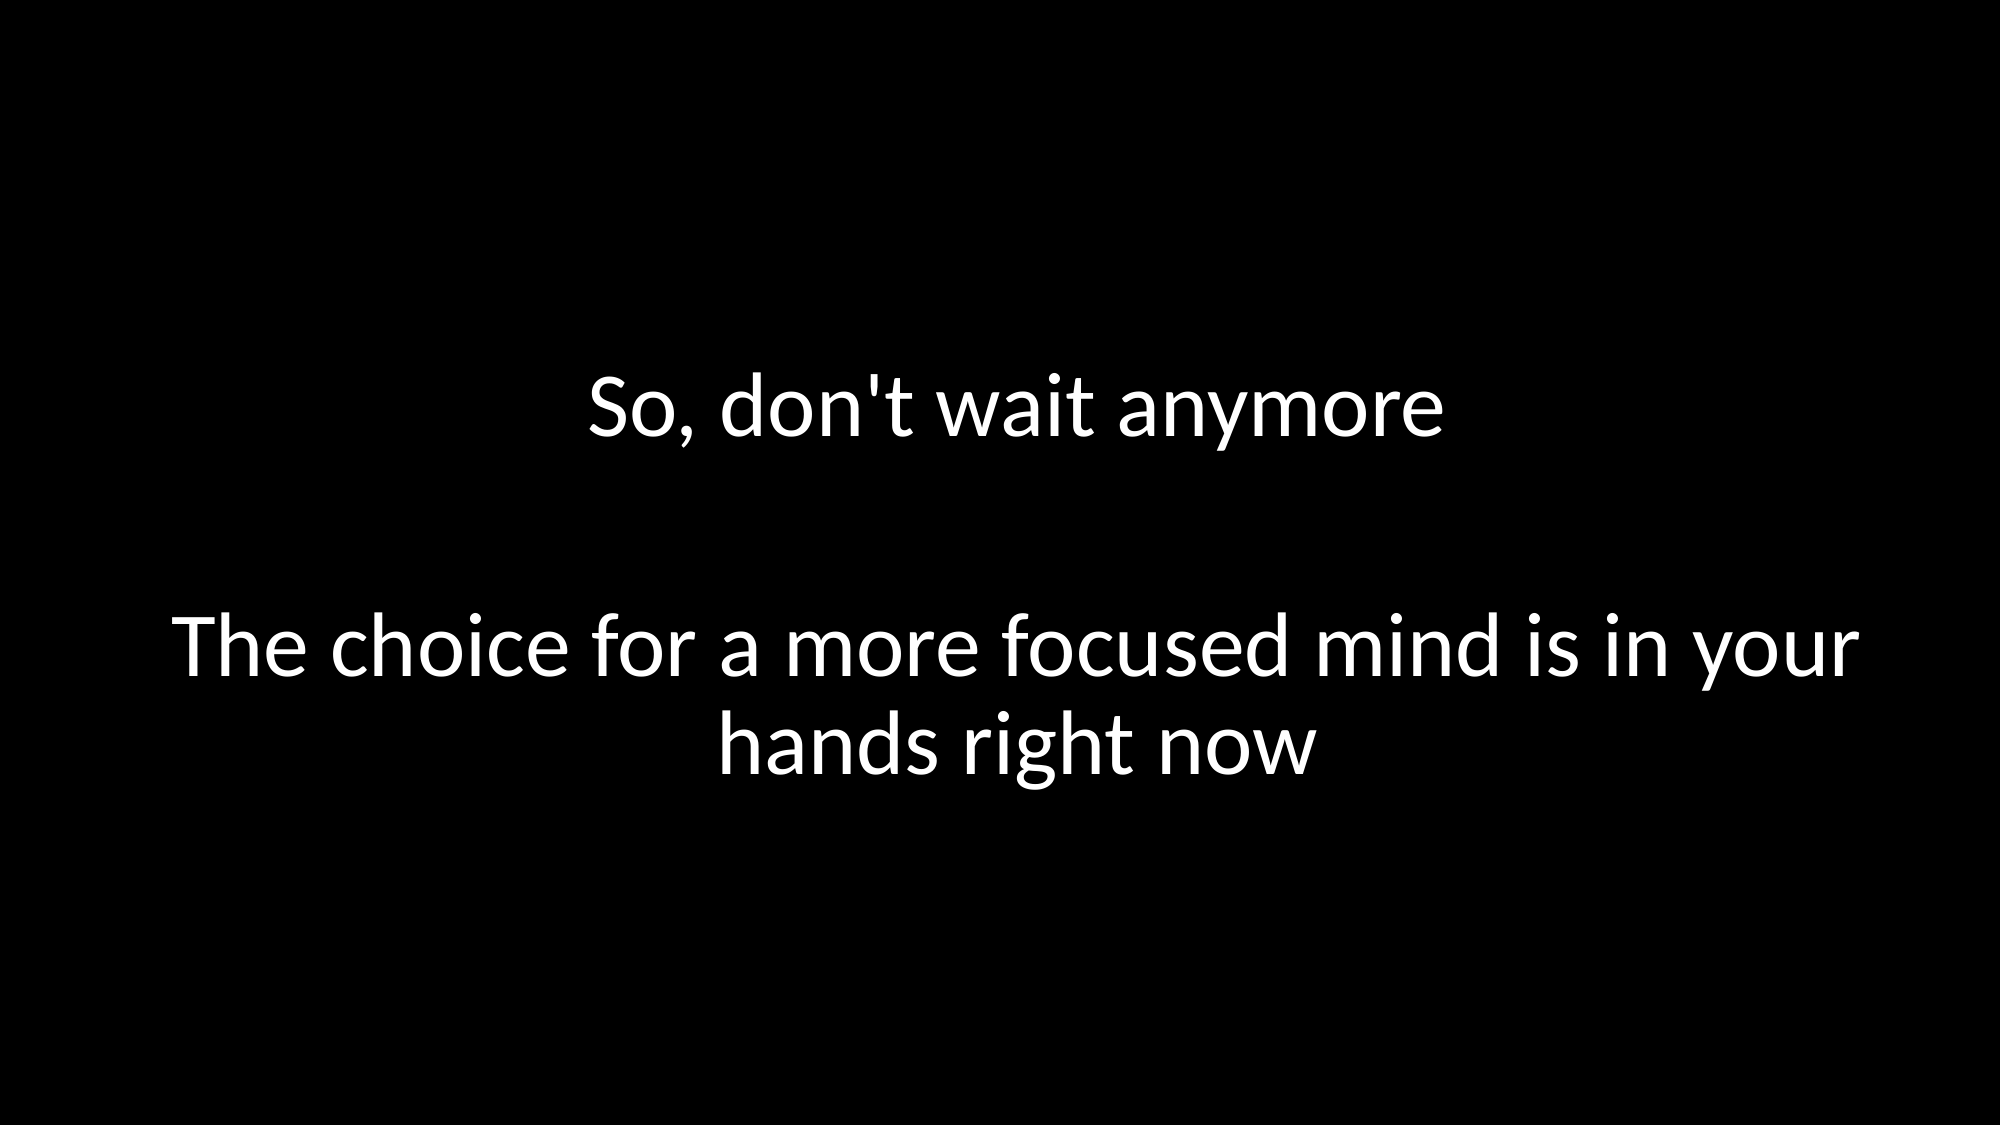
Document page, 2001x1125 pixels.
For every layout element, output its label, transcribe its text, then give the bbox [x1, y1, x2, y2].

list So, don't wait anymore The choice for a more focused mind is in your hands right now [155, 349, 1880, 1064]
